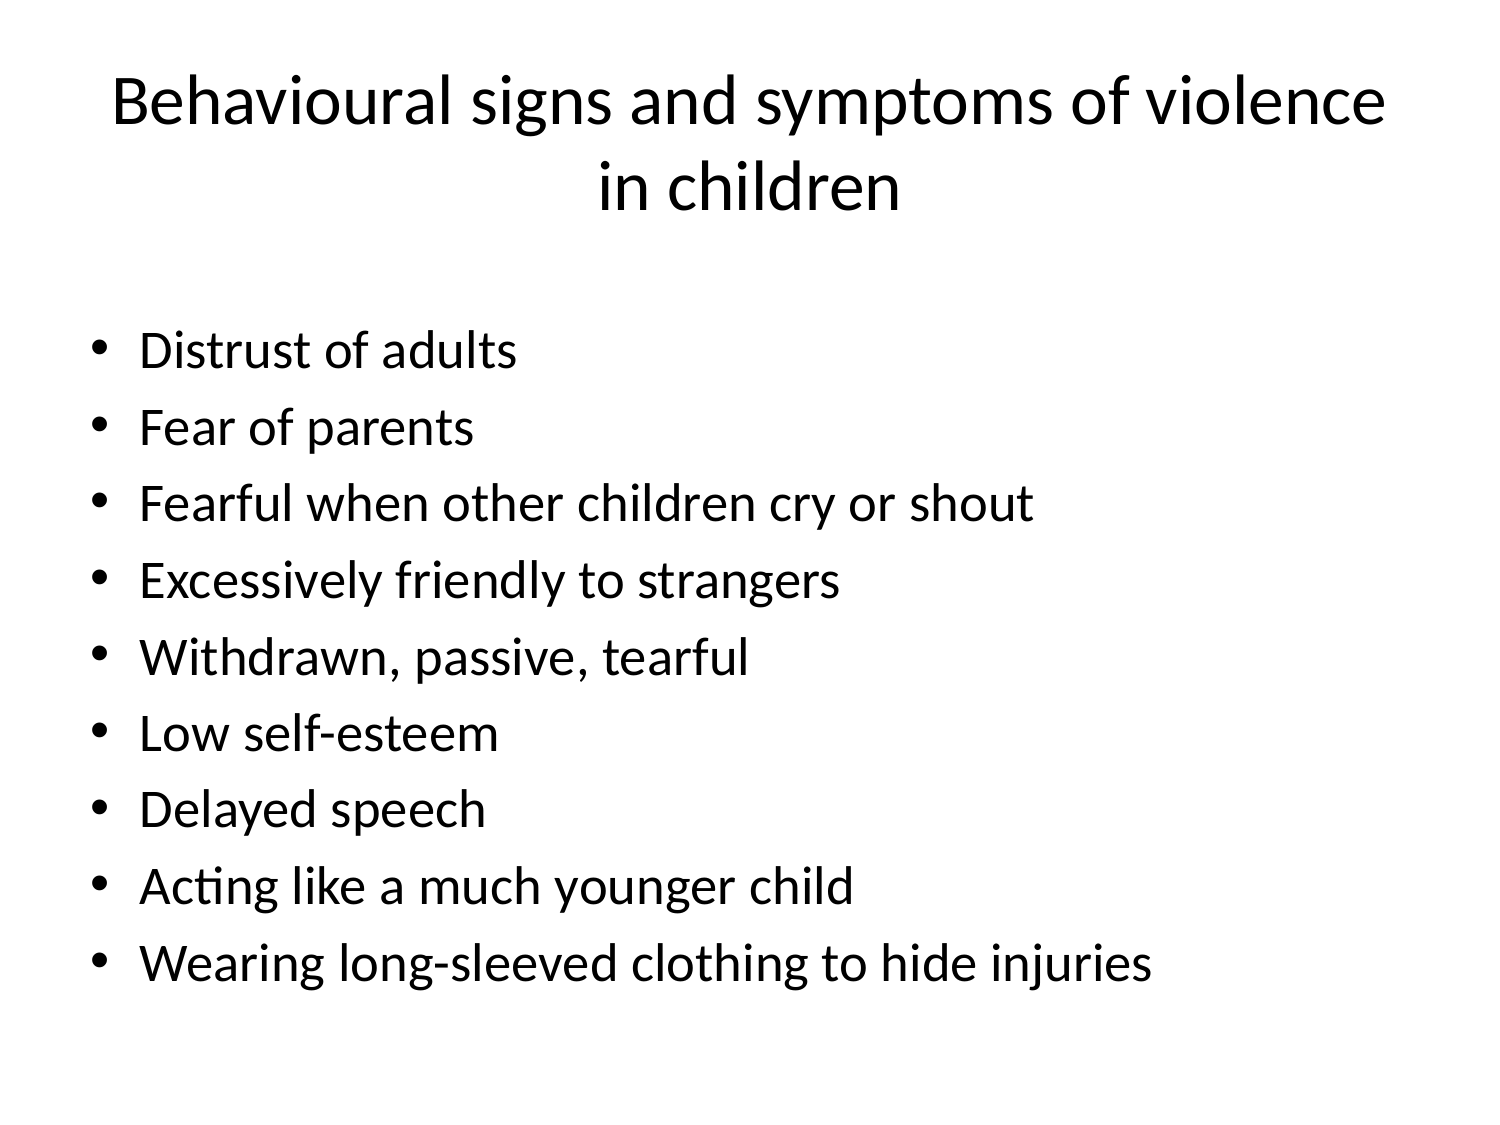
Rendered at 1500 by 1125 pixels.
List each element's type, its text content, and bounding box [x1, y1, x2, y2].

list Distrust of adults Fear of parents Fearful when other children cry or shout Excessively friendly to strangers Withdrawn, passive, tearful Low self-esteem Delayed speech Acting like a much younger child Wearing long-sleeved clothing to hide injuries [75, 306, 1425, 1005]
title Behavioural signs and symptoms of violence in children [75, 45, 1425, 233]
